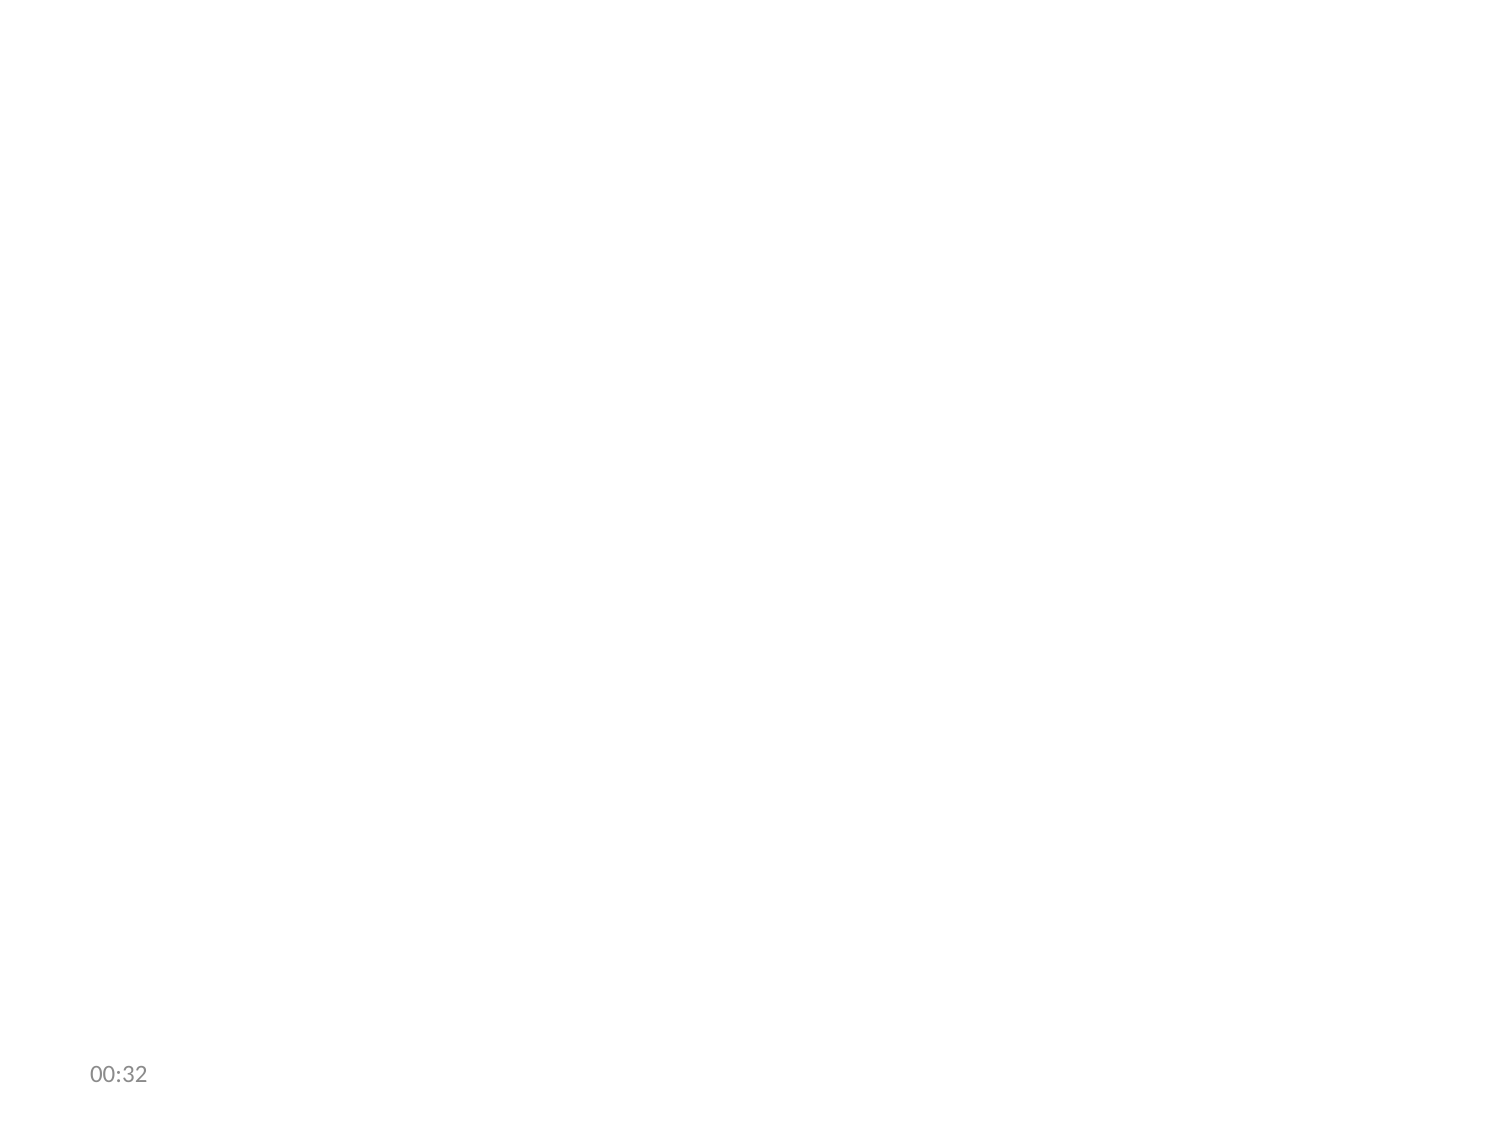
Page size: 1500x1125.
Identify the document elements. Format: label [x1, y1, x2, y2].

slide_number [75, 1042, 425, 1103]
